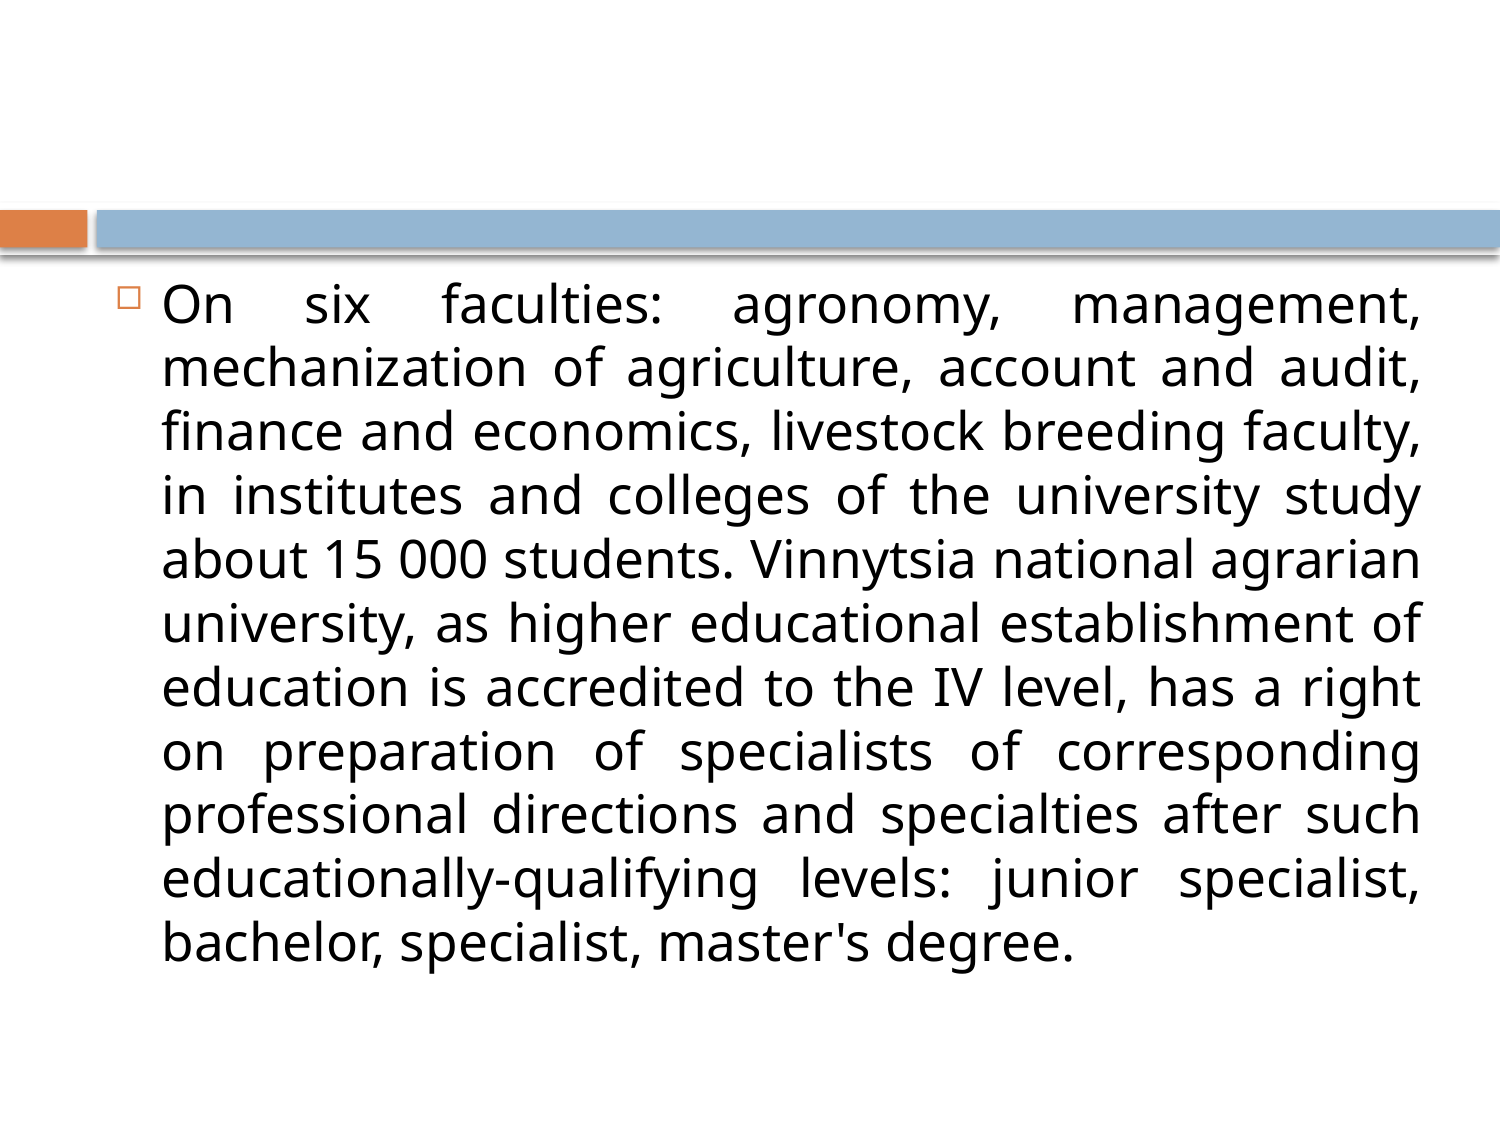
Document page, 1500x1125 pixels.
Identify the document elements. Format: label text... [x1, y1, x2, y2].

list On six faculties: agronomy, management, mechanization of agriculture, account and audit, finance and economics, livestock breeding faculty, in institutes and colleges of the university study about 15 000 students. Vinnytsia national agrarian university, as higher educational establishment of education is accredited to the ІV level, has a right on preparation of specialists of corresponding professional directions and specialties after such educationally-qualifying levels: junior specialist, bachelor, specialist, master's degree. [100, 262, 1438, 1000]
